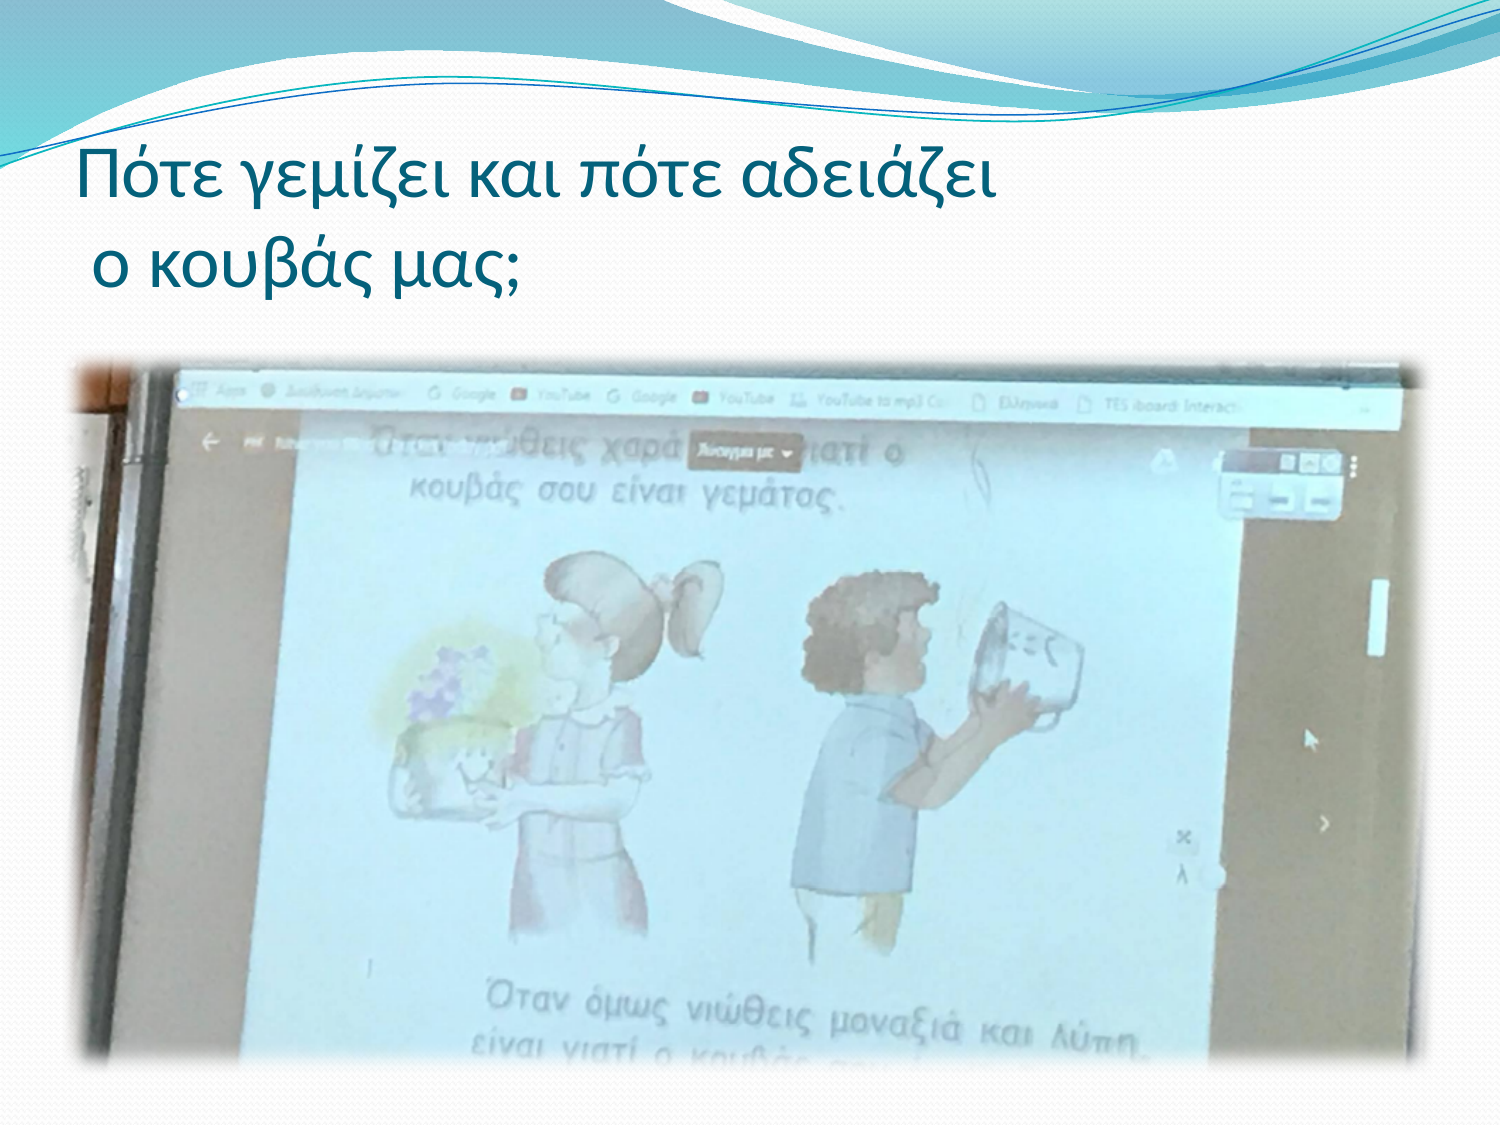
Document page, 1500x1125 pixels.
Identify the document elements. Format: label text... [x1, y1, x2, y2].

picture [62, 349, 1436, 1076]
title Πότε γεμίζει και πότε αδειάζει ο κουβάς μας; [75, 115, 1438, 303]
